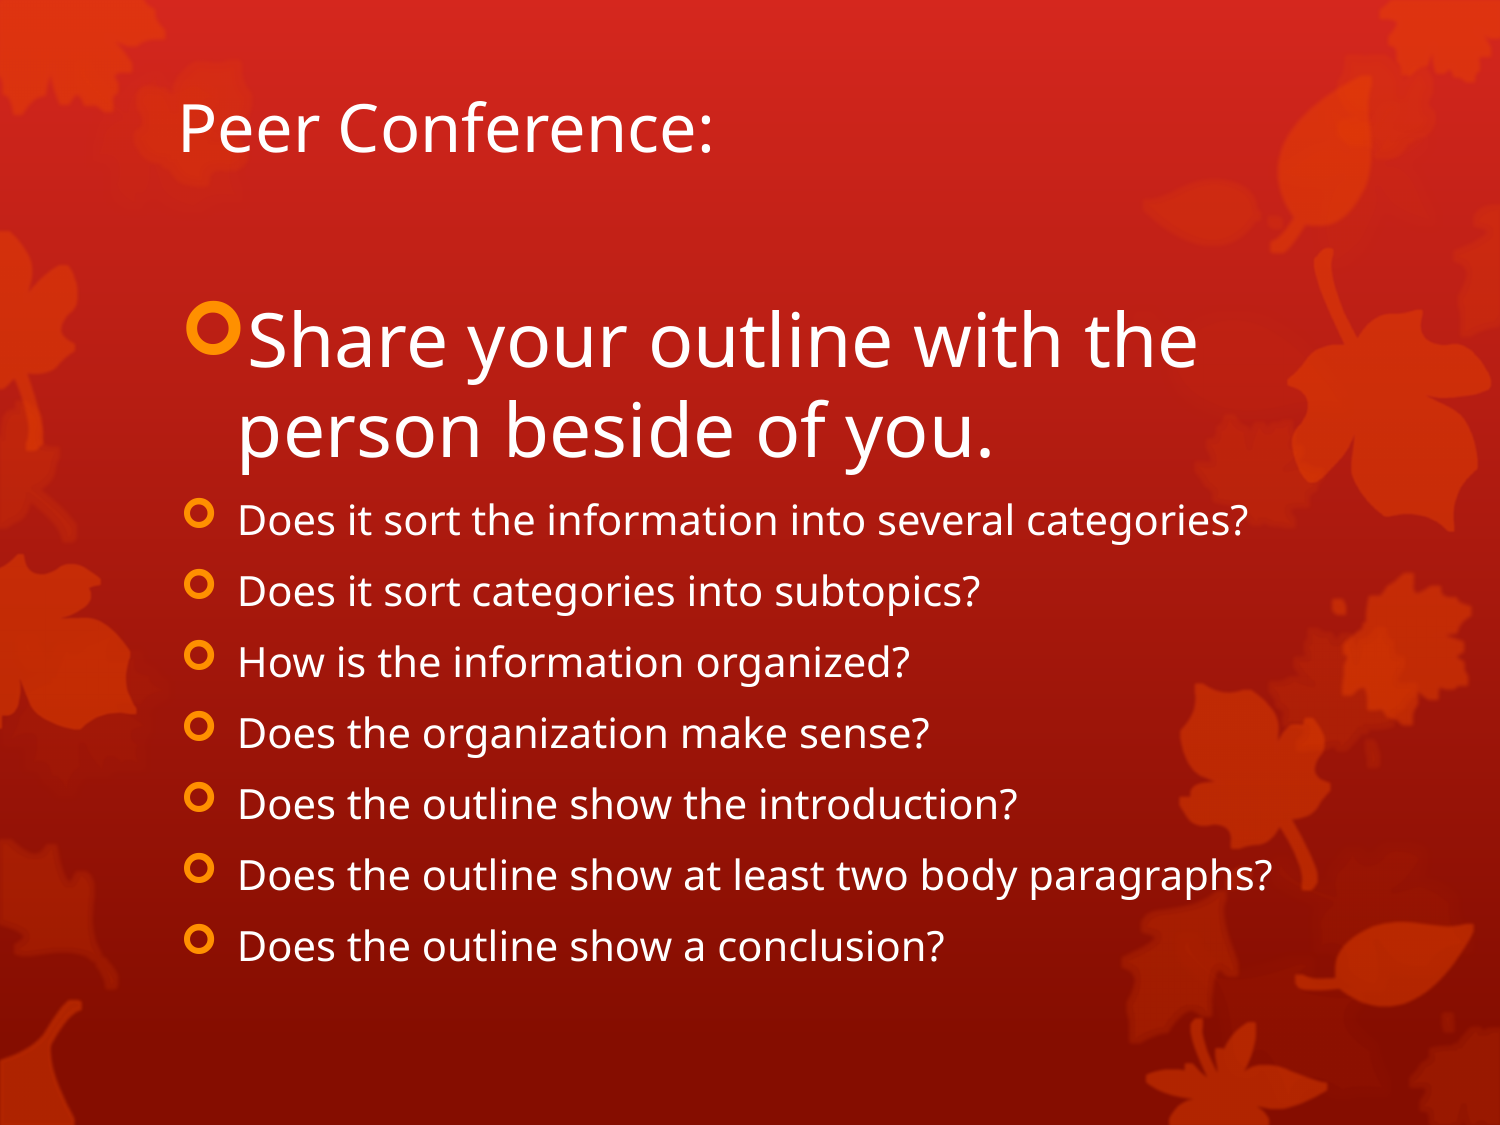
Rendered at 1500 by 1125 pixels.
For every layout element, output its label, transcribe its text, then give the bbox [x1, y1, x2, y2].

title Peer Conference: [162, 50, 1332, 202]
list Share your outline with the person beside of you. Does it sort the information into several categories? Does it sort categories into subtopics? How is the information organized? Does the organization make sense? Does the outline show the introduction? Does the outline show at least two body paragraphs? Does the outline show a conclusion? [165, 212, 1335, 1050]
